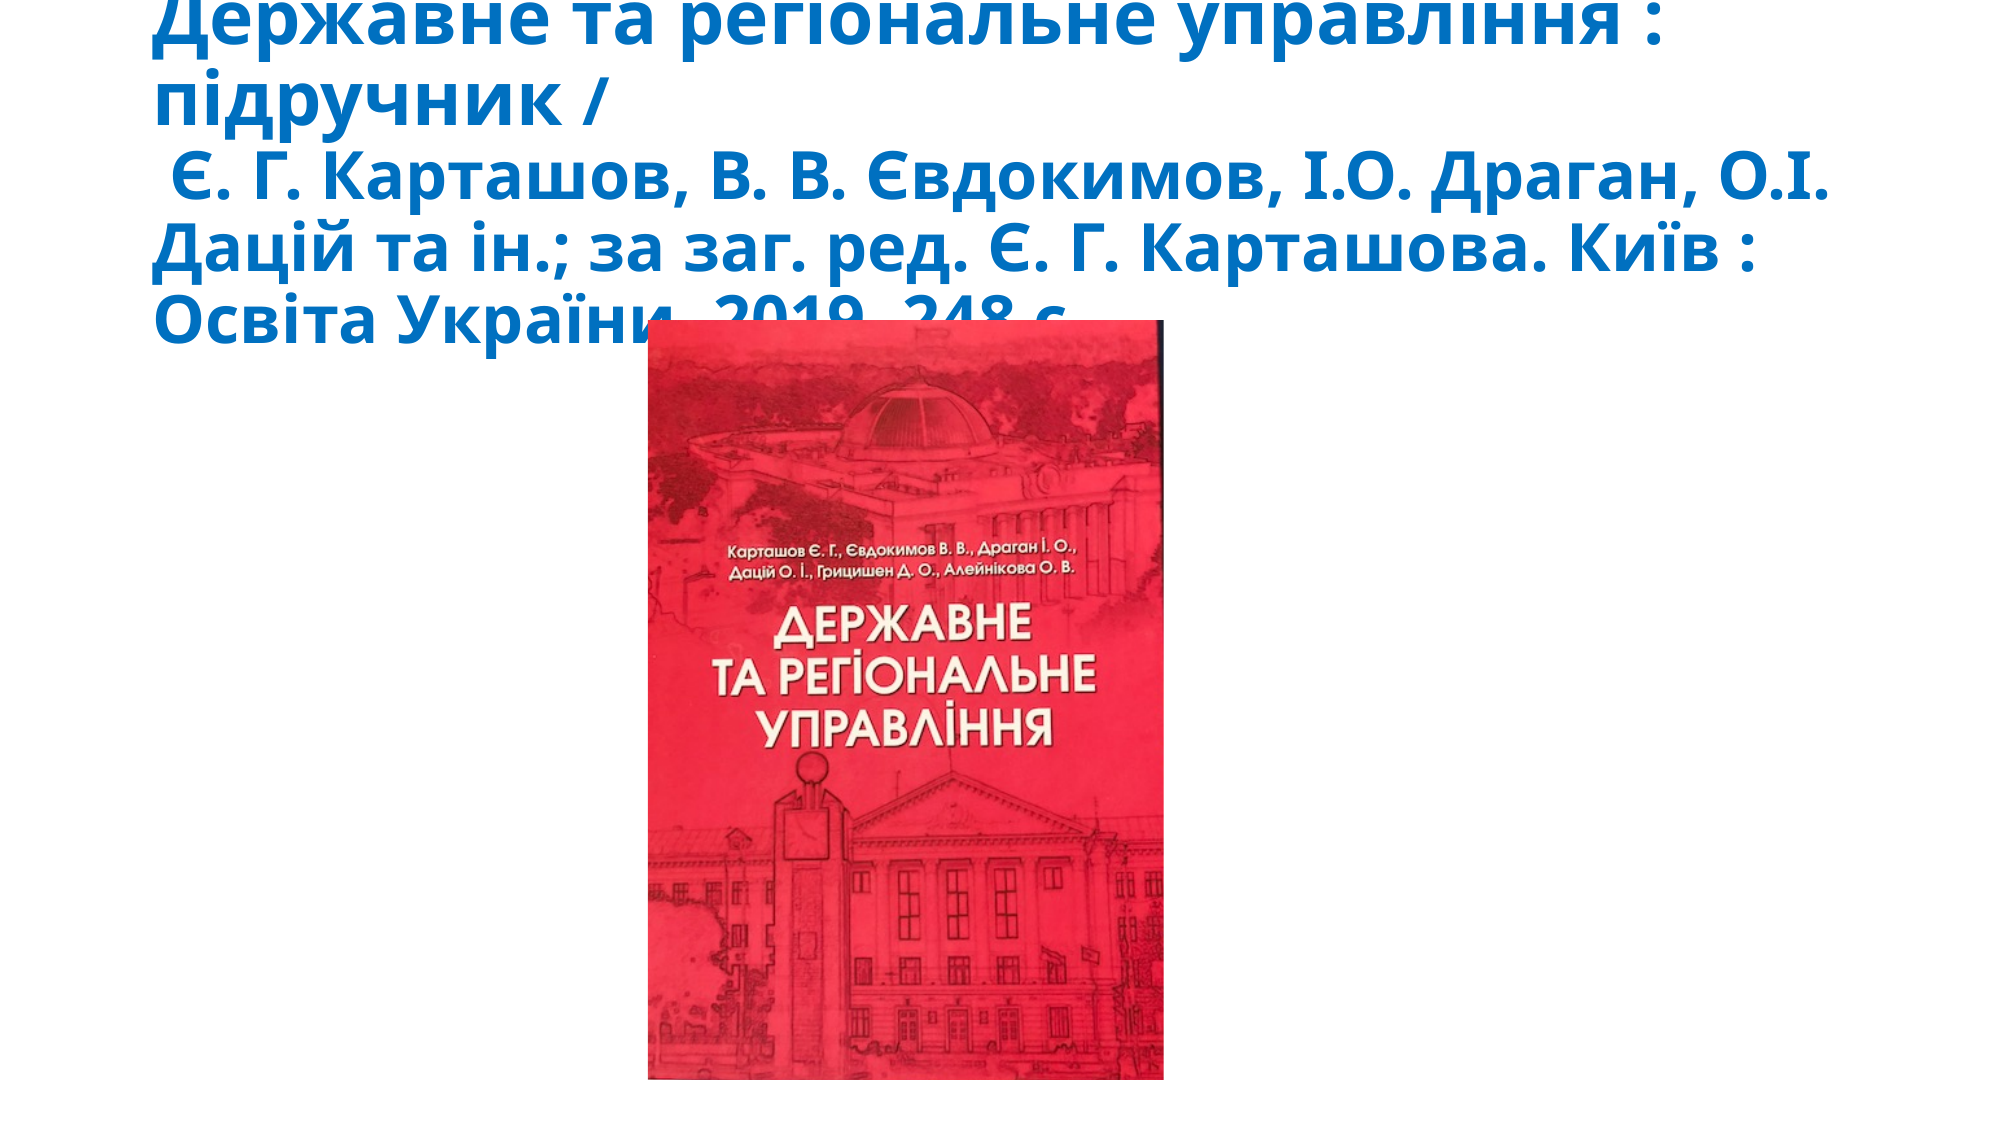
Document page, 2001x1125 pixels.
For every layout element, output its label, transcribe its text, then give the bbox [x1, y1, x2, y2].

title Державне та регіональне управління : підручник / Є. Г. Карташов, В. В. Євдокимов, І.О. Драган, О.І. Дацій та ін.; за заг. ред. Є. Г. Карташова. Київ : Освіта України, 2019. 248 с. [137, 59, 1863, 278]
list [647, 320, 1164, 1080]
